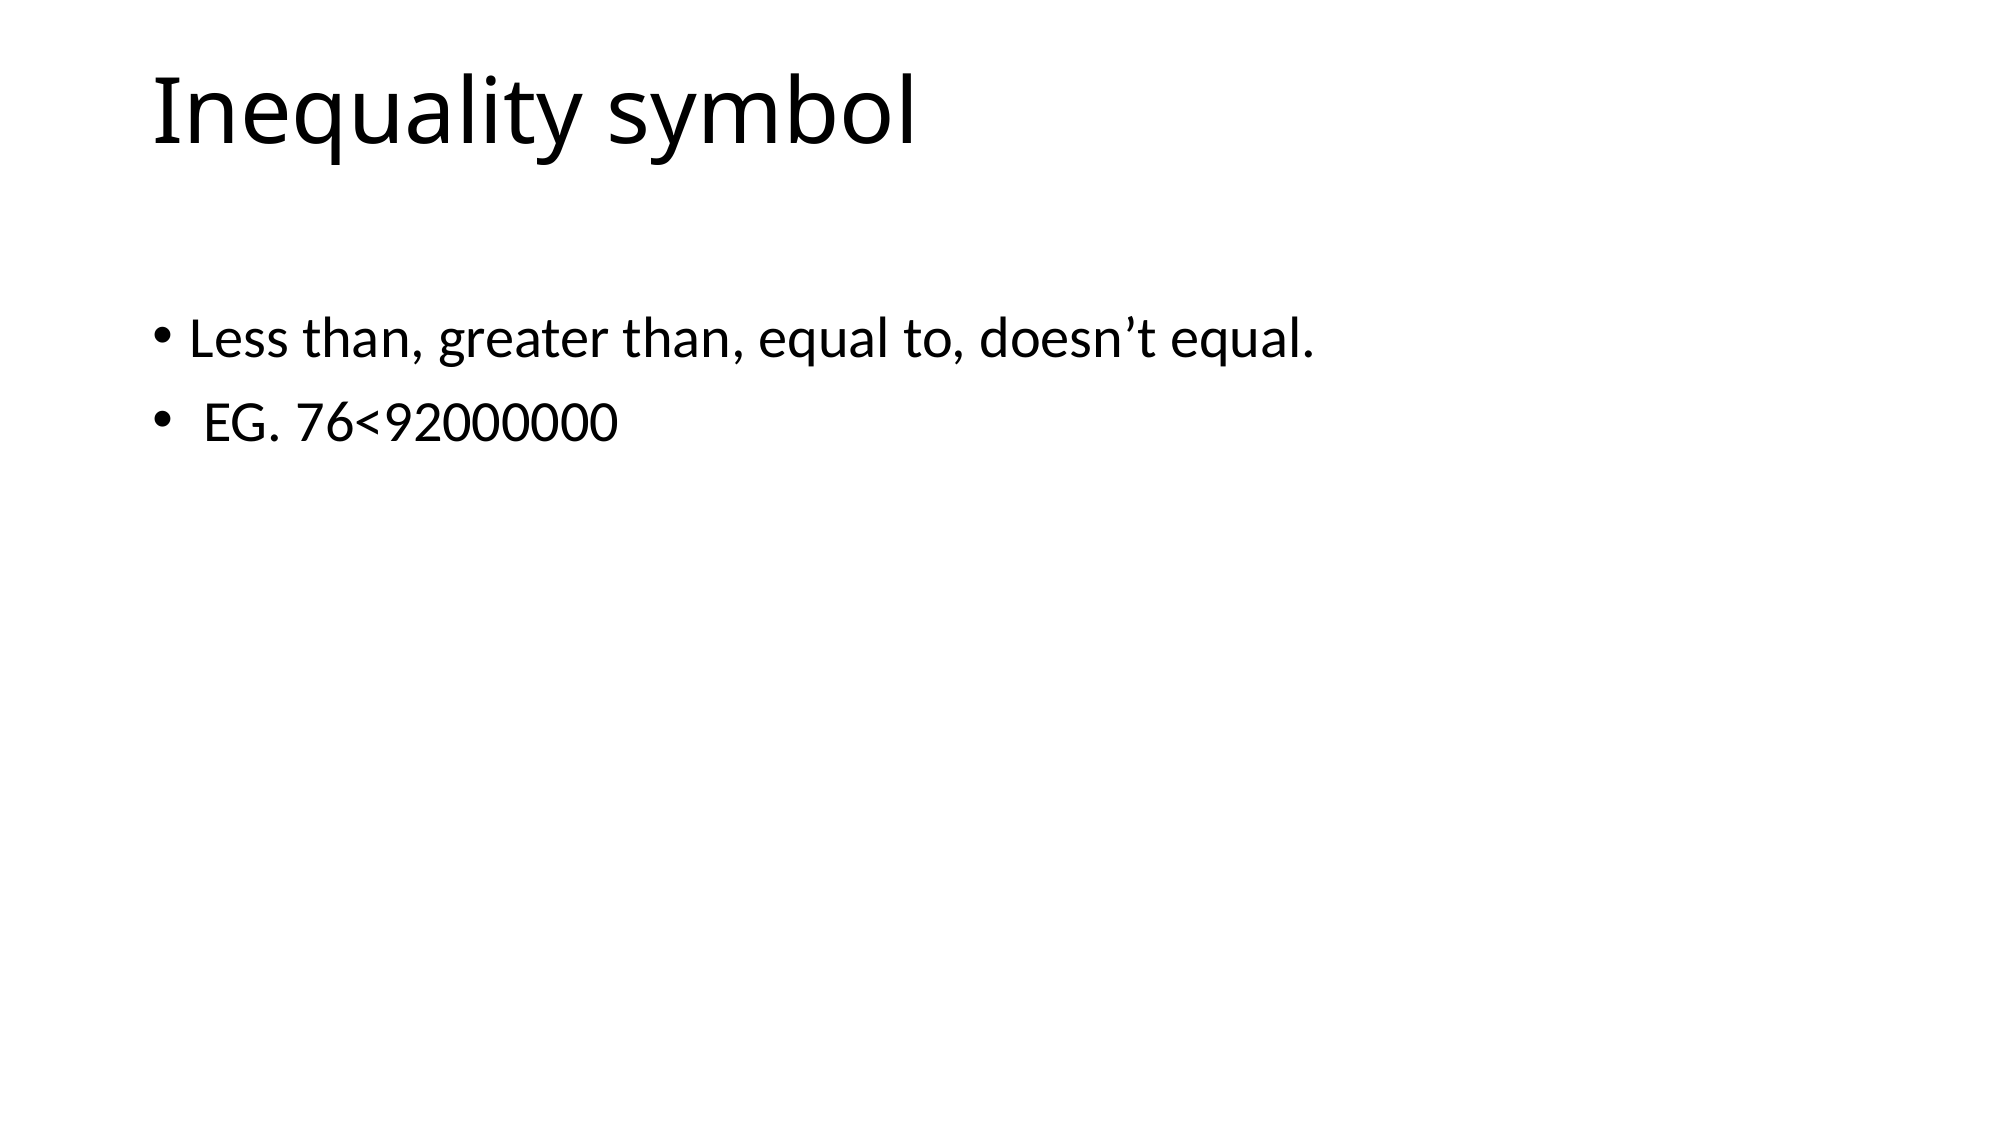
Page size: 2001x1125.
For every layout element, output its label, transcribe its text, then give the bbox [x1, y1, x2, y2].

list Less than, greater than, equal to, doesn’t equal. EG. 76<92000000 [137, 299, 1863, 1014]
title Inequality symbol [137, 59, 1863, 278]
